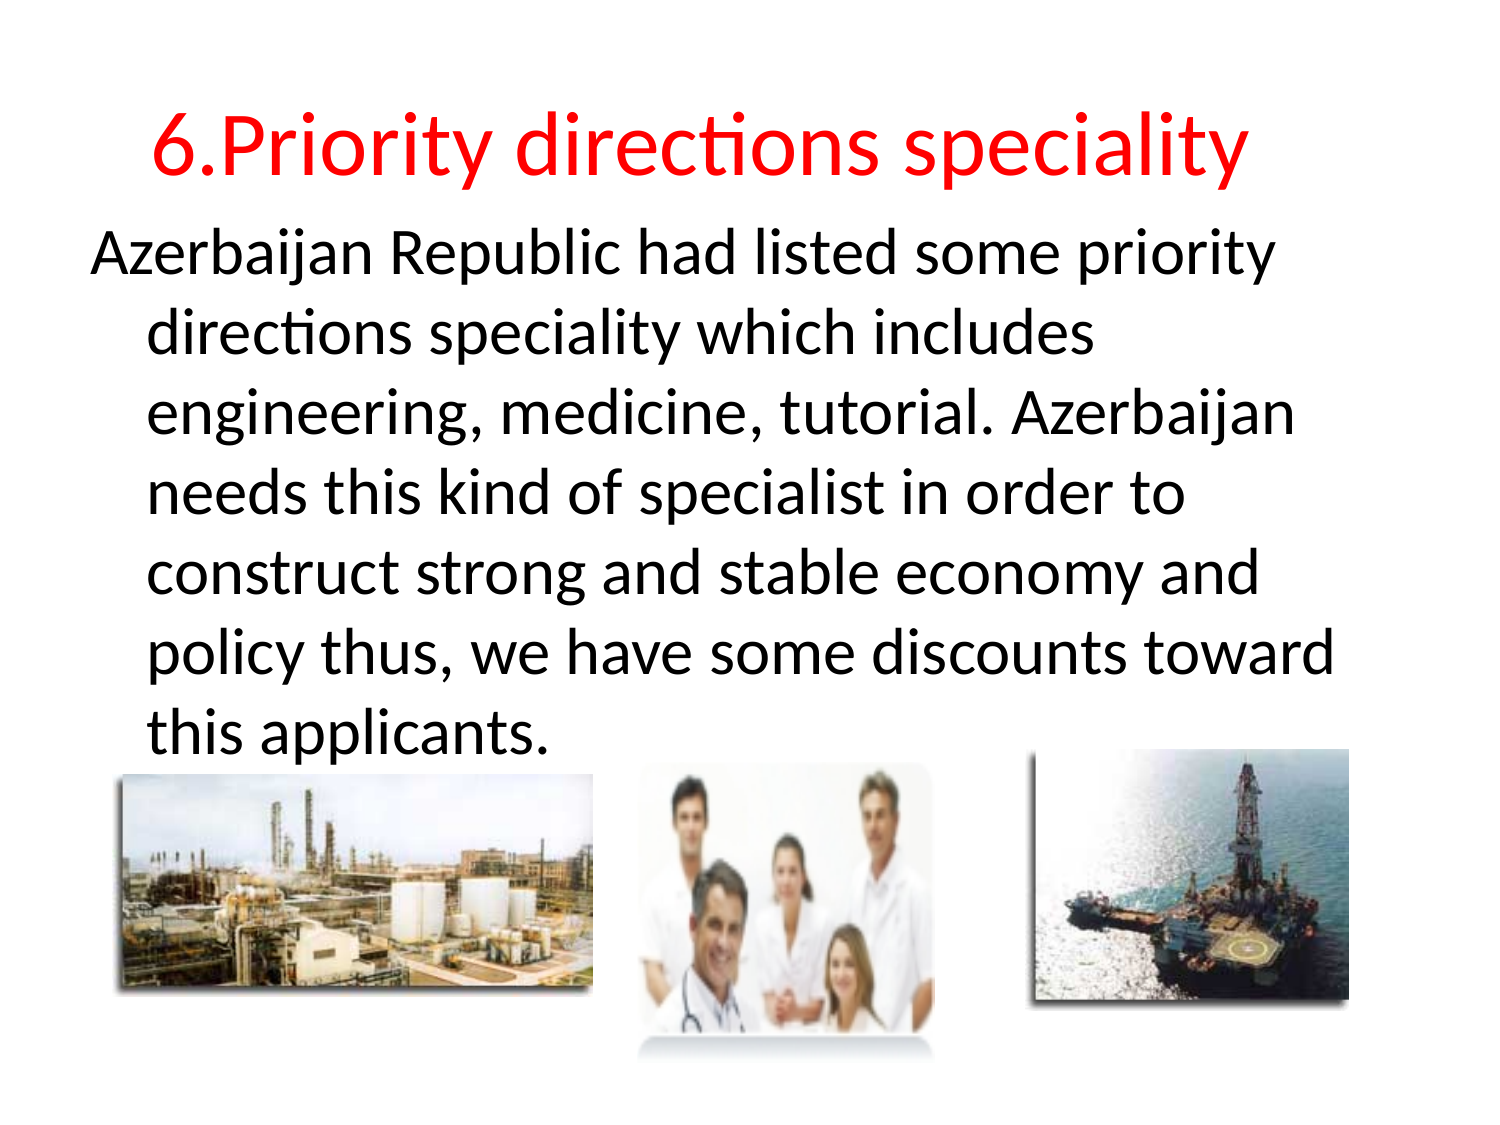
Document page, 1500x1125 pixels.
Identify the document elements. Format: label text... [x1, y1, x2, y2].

title 6.Priority directions speciality [75, 45, 1425, 200]
picture [112, 774, 593, 998]
list Azerbaijan Republic had listed some priority directions speciality which includes engineering, medicine, tutorial. Azerbaijan needs this kind of specialist in order to construct strong and stable economy and policy thus, we have some discounts toward this applicants. [75, 200, 1425, 1005]
picture [1024, 749, 1349, 1012]
picture [637, 762, 935, 1063]
